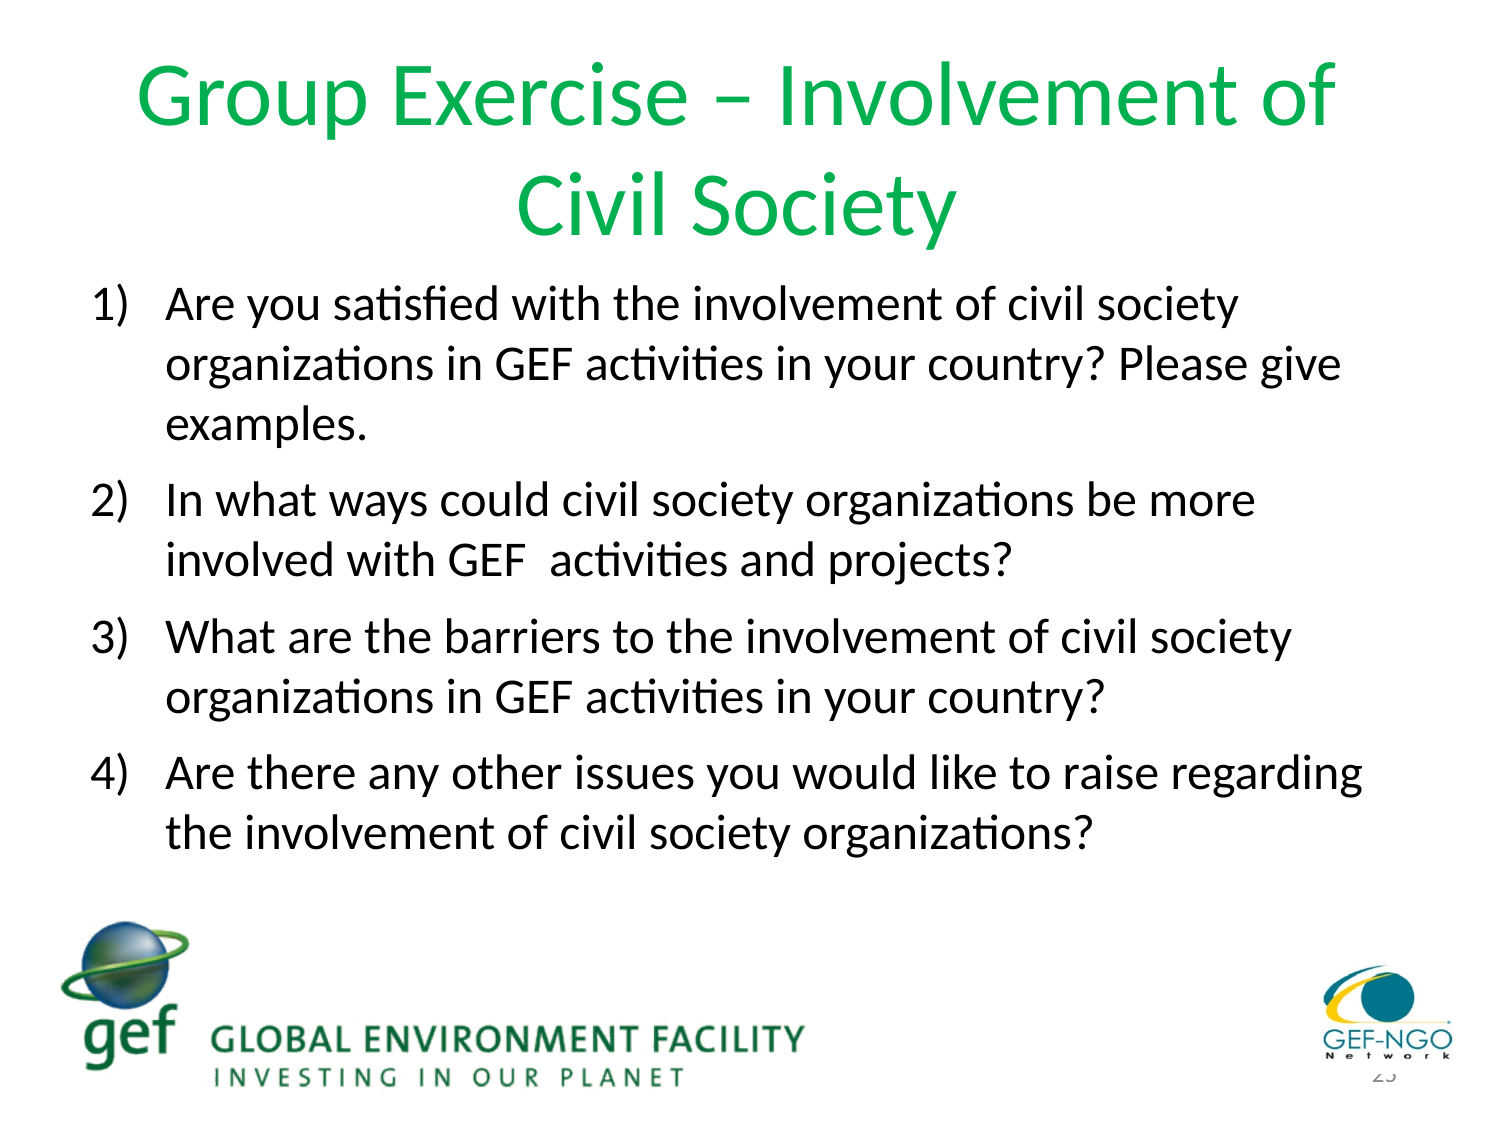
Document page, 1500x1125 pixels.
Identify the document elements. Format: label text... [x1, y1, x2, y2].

picture [1312, 949, 1463, 1074]
picture [50, 904, 823, 1101]
slide_number 25 [1074, 1042, 1413, 1103]
list Are you satisfied with the involvement of civil society organizations in GEF activities in your country? Please give examples. In what ways could civil society organizations be more involved with GEF activities and projects? What are the barriers to the involvement of civil society organizations in GEF activities in your country? Are there any other issues you would like to raise regarding the involvement of civil society organizations? [75, 262, 1425, 1005]
text_box Group Exercise – Involvement of Civil Society [62, 50, 1413, 238]
